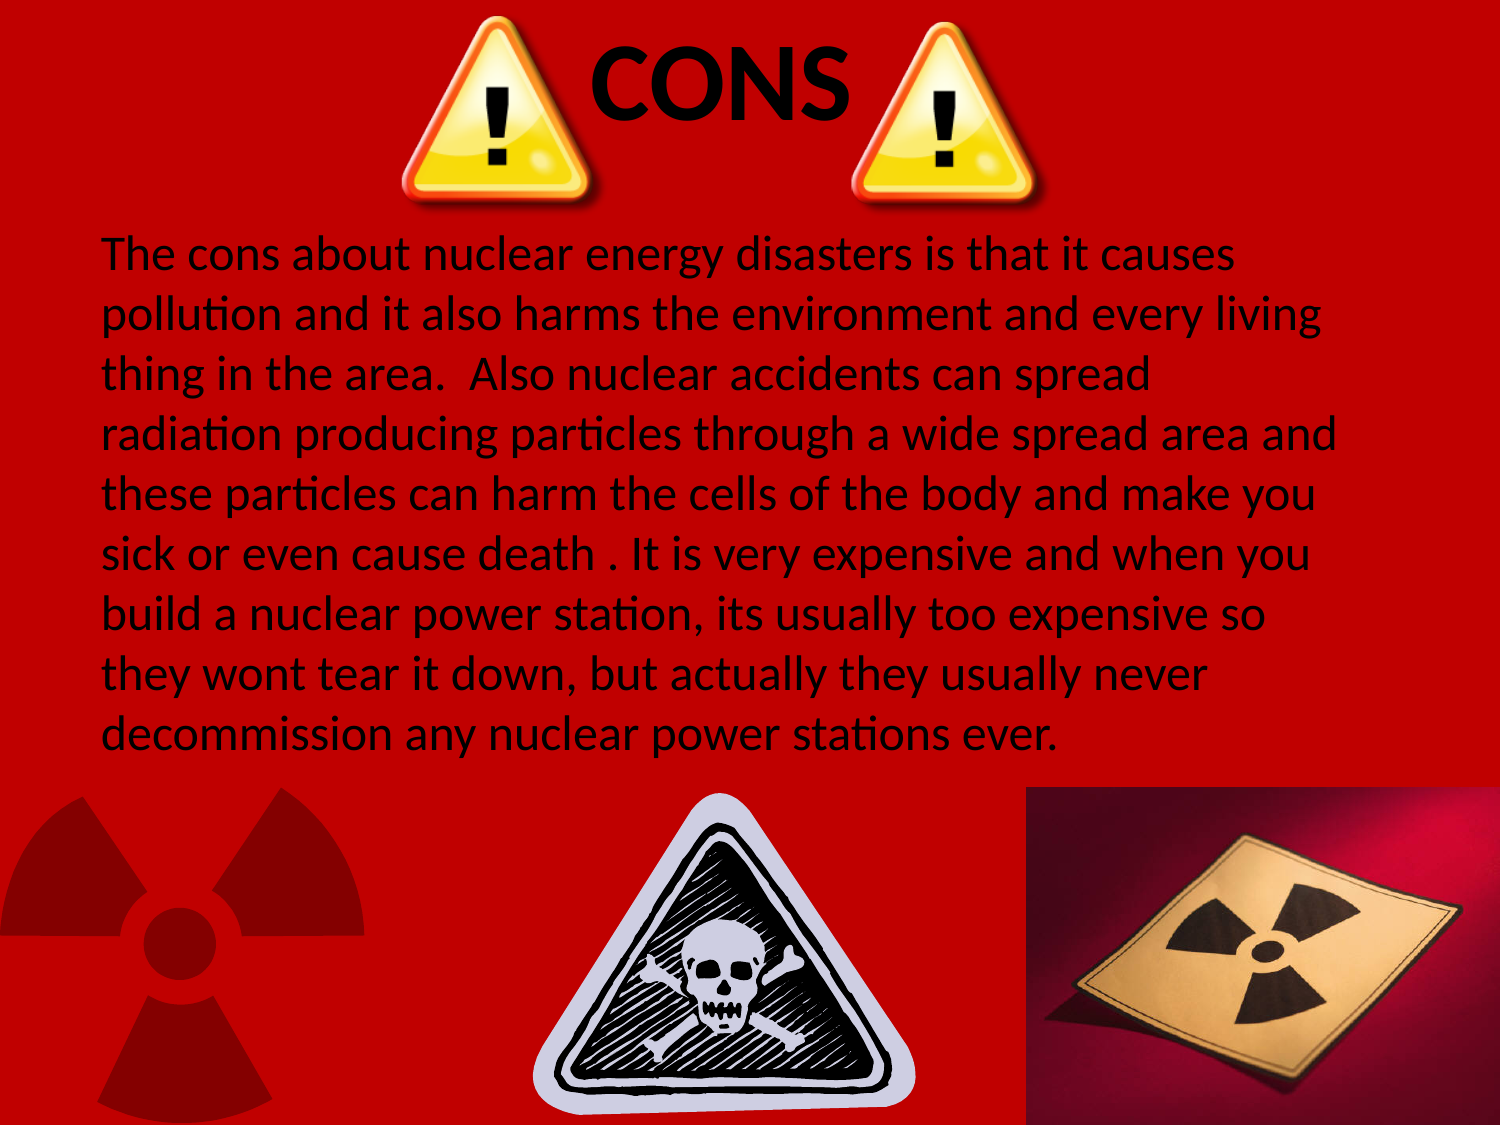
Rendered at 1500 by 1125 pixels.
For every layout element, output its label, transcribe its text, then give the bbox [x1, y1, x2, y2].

text_box CONS [575, 0, 868, 150]
picture [837, 12, 1057, 232]
text_box The cons about nuclear energy disasters is that it causes pollution and it also harms the environment and every living thing in the area. Also nuclear accidents can spread radiation producing particles through a wide spread area and these particles can harm the cells of the body and make you sick or even cause death . It is very expensive and when you build a nuclear power station, its usually too expensive so they wont tear it down, but actually they usually never decommission any nuclear power stations ever. [86, 212, 1358, 768]
picture [1026, 787, 1500, 1125]
picture [387, 6, 613, 232]
picture [0, 787, 365, 1124]
picture [507, 768, 937, 1115]
